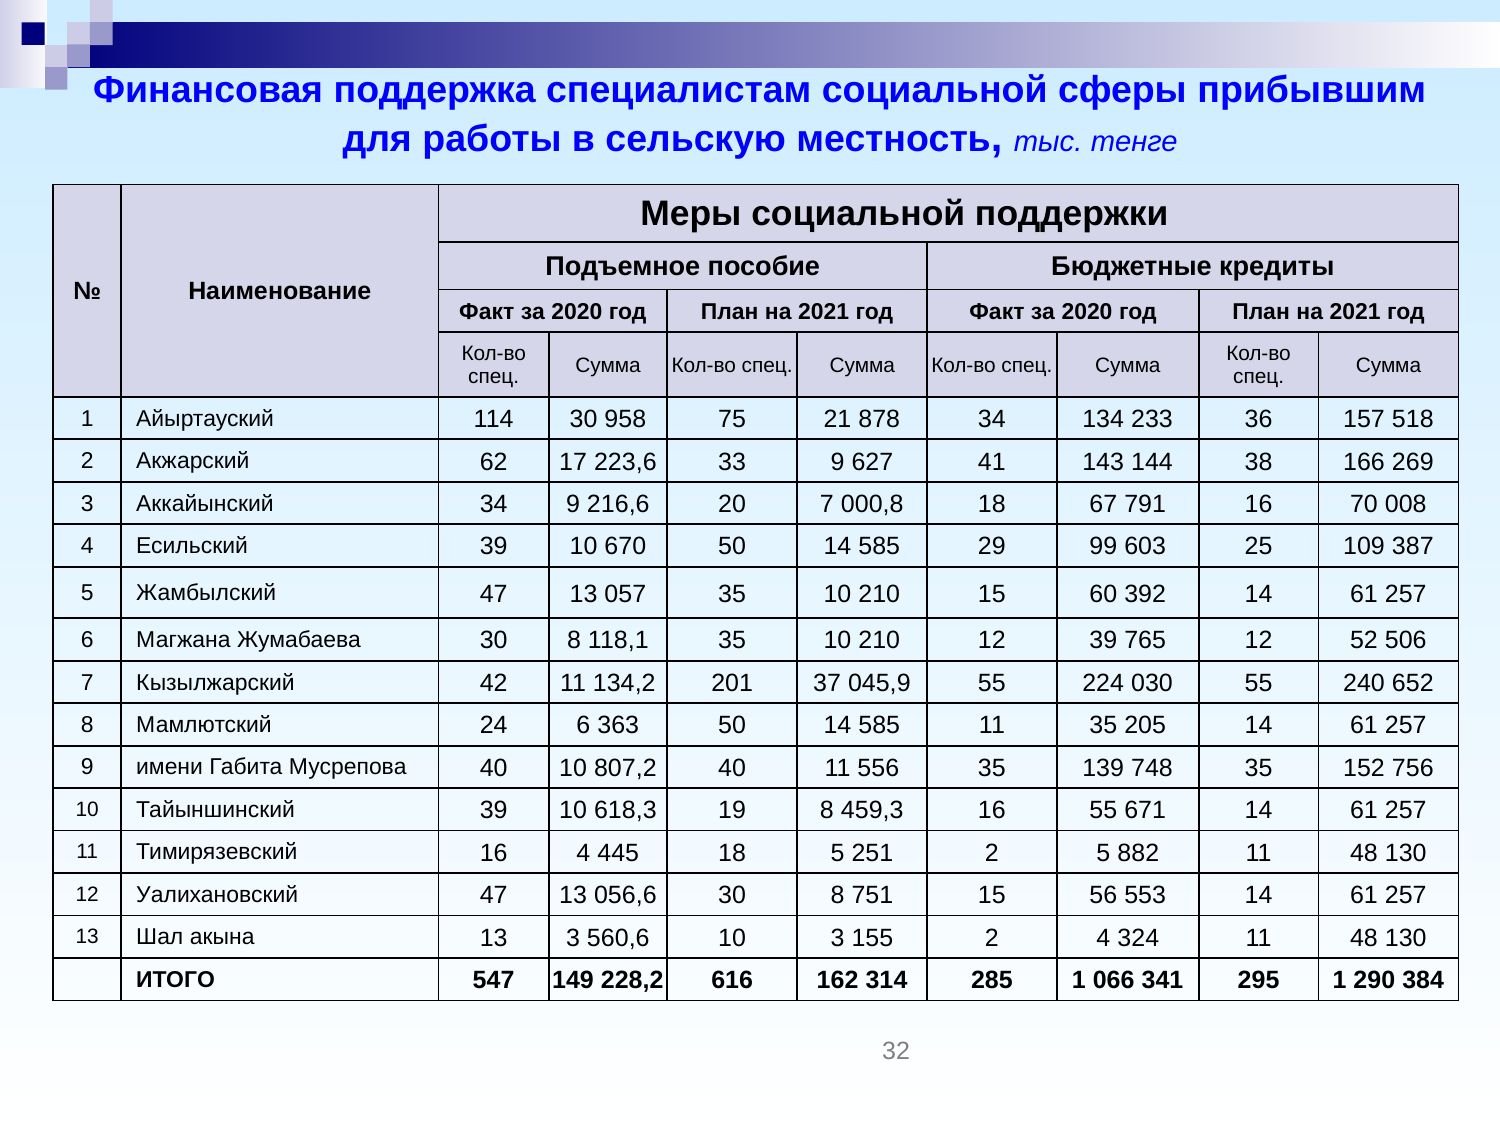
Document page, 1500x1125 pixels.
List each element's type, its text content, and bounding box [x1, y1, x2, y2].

table_cell Кол-во спец. [928, 333, 1056, 396]
table_cell 16 [439, 831, 548, 872]
table_cell 33 [668, 440, 796, 481]
table_cell 14 [1200, 874, 1318, 915]
table_cell 10 210 [798, 568, 926, 617]
table_cell 11 [928, 704, 1056, 745]
table_cell 67 791 [1058, 483, 1198, 523]
table_cell 18 [928, 483, 1056, 523]
table_cell 13 [439, 916, 548, 957]
table_cell 8 118,1 [550, 619, 666, 660]
table_cell 224 030 [1058, 662, 1198, 702]
table_cell 13 056,6 [550, 874, 666, 915]
table_cell 10 [54, 789, 120, 830]
table_cell 11 134,2 [550, 662, 666, 702]
table_cell 162 314 [798, 959, 926, 1000]
table_cell 5 [54, 568, 120, 617]
table_cell Факт за 2020 год [439, 290, 666, 331]
table_cell Мамлютский [122, 704, 438, 745]
table_cell 30 958 [550, 398, 666, 438]
table_cell 18 [668, 831, 796, 872]
table_cell 10 807,2 [550, 747, 666, 787]
table_cell 166 269 [1319, 440, 1458, 481]
table_cell 99 603 [1058, 525, 1198, 566]
table_cell 11 [1200, 916, 1318, 957]
table_cell 114 [439, 398, 548, 438]
table_cell [54, 959, 120, 1000]
table_cell 10 618,3 [550, 789, 666, 830]
table_cell 14 [1200, 568, 1318, 617]
table_cell 1 066 341 [1058, 959, 1198, 1000]
table_cell 4 [54, 525, 120, 566]
table_cell 201 [668, 662, 796, 702]
table_cell 13 057 [550, 568, 666, 617]
table_cell 56 553 [1058, 874, 1198, 915]
table_cell ИТОГО [122, 959, 438, 1000]
table_cell 60 392 [1058, 568, 1198, 617]
table_cell 149 228,2 [550, 959, 666, 1000]
table_cell План на 2021 год [1200, 290, 1458, 331]
table_cell 55 [1200, 662, 1318, 702]
table_cell 2 [928, 831, 1056, 872]
table_cell 40 [439, 747, 548, 787]
table_cell 11 [1200, 831, 1318, 872]
table_cell 15 [928, 568, 1056, 617]
table_header Наименование [122, 185, 438, 396]
table_cell 61 257 [1319, 789, 1458, 830]
table_cell 10 670 [550, 525, 666, 566]
table_cell 3 560,6 [550, 916, 666, 957]
table_cell 19 [668, 789, 796, 830]
table_cell 50 [668, 704, 796, 745]
table_cell 14 585 [798, 525, 926, 566]
table_cell 35 [1200, 747, 1318, 787]
table_cell 50 [668, 525, 796, 566]
table_cell 39 [439, 525, 548, 566]
table_cell 240 652 [1319, 662, 1458, 702]
table_cell 7 000,8 [798, 483, 926, 523]
table_cell Есильский [122, 525, 438, 566]
title Финансовая поддержка специалистам социальной сферы прибывшим для работы в сельскую местность, тыс. тенге [41, 30, 1479, 194]
table_cell 8 459,3 [798, 789, 926, 830]
table_cell Кызылжарский [122, 662, 438, 702]
table_cell Сумма [798, 333, 926, 396]
table_cell Шал акына [122, 916, 438, 957]
table_cell 61 257 [1319, 704, 1458, 745]
table_cell 2 [54, 440, 120, 481]
table_cell 547 [439, 959, 548, 1000]
table_cell 42 [439, 662, 548, 702]
table_cell Аккайынский [122, 483, 438, 523]
table_cell 14 585 [798, 704, 926, 745]
table_cell 39 765 [1058, 619, 1198, 660]
slide_number 32 [624, 1012, 925, 1073]
table_cell 12 [54, 874, 120, 915]
table_cell имени Габита Мусрепова [122, 747, 438, 787]
table_cell 35 [668, 568, 796, 617]
table_cell Кол-во спец. [668, 333, 796, 396]
table_cell 15 [928, 874, 1056, 915]
table_cell 4 445 [550, 831, 666, 872]
table_cell 14 [1200, 789, 1318, 830]
table_cell 9 216,6 [550, 483, 666, 523]
table_cell Жамбылский [122, 568, 438, 617]
table_cell 6 363 [550, 704, 666, 745]
table_cell 35 [928, 747, 1056, 787]
table_cell 5 251 [798, 831, 926, 872]
table_cell 55 [928, 662, 1056, 702]
table_cell 47 [439, 568, 548, 617]
table_cell 55 671 [1058, 789, 1198, 830]
table_cell 25 [1200, 525, 1318, 566]
table_cell 37 045,9 [798, 662, 926, 702]
table_header Меры социальной поддержки [439, 185, 1458, 241]
table_cell 14 [1200, 704, 1318, 745]
table_cell Тайыншинский [122, 789, 438, 830]
table_cell 30 [439, 619, 548, 660]
table_cell 21 878 [798, 398, 926, 438]
table_cell 48 130 [1319, 831, 1458, 872]
table_cell 616 [668, 959, 796, 1000]
table_cell Подъемное пособие [439, 243, 926, 289]
table_cell 38 [1200, 440, 1318, 481]
table_cell 62 [439, 440, 548, 481]
table_cell План на 2021 год [668, 290, 926, 331]
table_cell 1 290 384 [1319, 959, 1458, 1000]
table_cell 20 [668, 483, 796, 523]
table_cell 10 210 [798, 619, 926, 660]
table_cell 34 [928, 398, 1056, 438]
table_cell 8 [54, 704, 120, 745]
table_cell Магжана Жумабаева [122, 619, 438, 660]
table_cell 48 130 [1319, 916, 1458, 957]
table_cell 47 [439, 874, 548, 915]
table_cell Уалихановский [122, 874, 438, 915]
table_cell 70 008 [1319, 483, 1458, 523]
table_cell 7 [54, 662, 120, 702]
table_cell 35 [668, 619, 796, 660]
table_cell 134 233 [1058, 398, 1198, 438]
table_cell 9 [54, 747, 120, 787]
table_cell 13 [54, 916, 120, 957]
table_cell Сумма [550, 333, 666, 396]
table_cell 3 155 [798, 916, 926, 957]
table_cell 3 [54, 483, 120, 523]
table_cell 11 [54, 831, 120, 872]
table_cell 41 [928, 440, 1056, 481]
table_cell 157 518 [1319, 398, 1458, 438]
table_cell 40 [668, 747, 796, 787]
table_cell Тимирязевский [122, 831, 438, 872]
table_cell 16 [1200, 483, 1318, 523]
table_cell Айыртауский [122, 398, 438, 438]
table_cell 8 751 [798, 874, 926, 915]
table_cell 24 [439, 704, 548, 745]
table_cell Акжарский [122, 440, 438, 481]
table_cell 143 144 [1058, 440, 1198, 481]
table_cell 34 [439, 483, 548, 523]
table_cell 39 [439, 789, 548, 830]
table_cell 10 [668, 916, 796, 957]
table_cell 61 257 [1319, 568, 1458, 617]
table_cell 11 556 [798, 747, 926, 787]
table_cell Сумма [1319, 333, 1458, 396]
table_cell 6 [54, 619, 120, 660]
table_cell 17 223,6 [550, 440, 666, 481]
table_cell Факт за 2020 год [928, 290, 1198, 331]
table_cell Кол-во спец. [439, 333, 548, 396]
table_cell 16 [928, 789, 1056, 830]
table_cell 36 [1200, 398, 1318, 438]
table_cell 4 324 [1058, 916, 1198, 957]
table_cell 109 387 [1319, 525, 1458, 566]
table_cell Бюджетные кредиты [928, 243, 1458, 289]
table_cell 12 [928, 619, 1056, 660]
table_cell 12 [1200, 619, 1318, 660]
table_cell 9 627 [798, 440, 926, 481]
table_cell 29 [928, 525, 1056, 566]
table_cell Сумма [1058, 333, 1198, 396]
table_cell 285 [928, 959, 1056, 1000]
table_cell 2 [928, 916, 1056, 957]
table_cell 295 [1200, 959, 1318, 1000]
table_cell 5 882 [1058, 831, 1198, 872]
table_cell 35 205 [1058, 704, 1198, 745]
table_cell 1 [54, 398, 120, 438]
table_cell 52 506 [1319, 619, 1458, 660]
table_cell Кол-во спец. [1200, 333, 1318, 396]
table_header № [54, 185, 120, 396]
table_cell 152 756 [1319, 747, 1458, 787]
table_cell 139 748 [1058, 747, 1198, 787]
table_cell 61 257 [1319, 874, 1458, 915]
table_cell 75 [668, 398, 796, 438]
table_cell 30 [668, 874, 796, 915]
